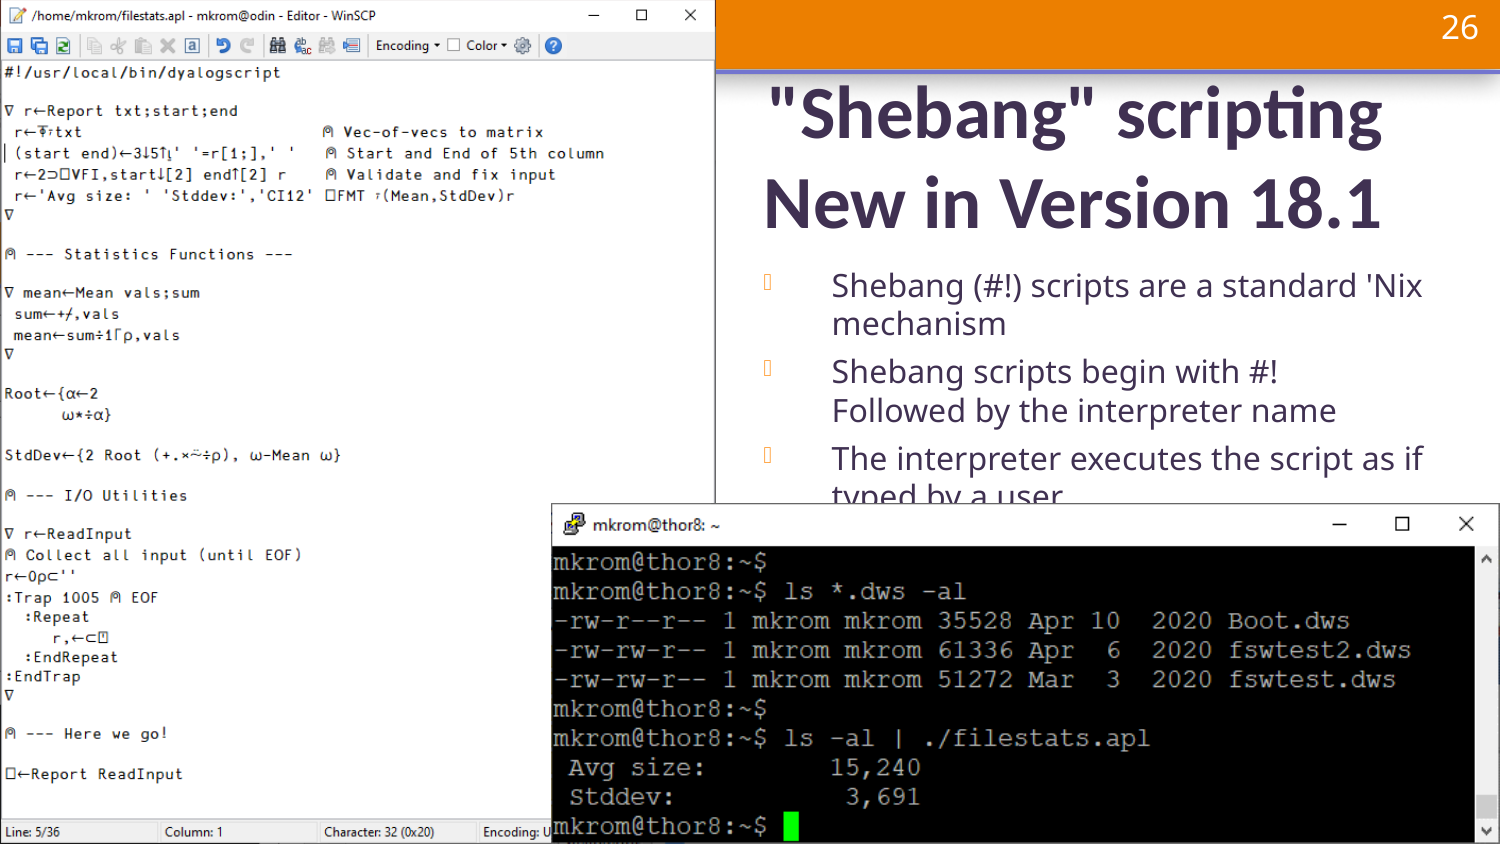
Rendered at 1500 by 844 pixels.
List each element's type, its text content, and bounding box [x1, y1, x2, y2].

list Shebang (#!) scripts are a standard 'Nix mechanism Shebang scripts begin with #! Followed by the interpreter name The interpreter executes the script as if typed by a user May include system and user commands v18.1 multi-line input allows control structures and multi-line dfns [748, 257, 1480, 502]
picture [0, 0, 1500, 844]
title "Shebang" scripting New in Version 18.1 [720, 104, 1399, 202]
